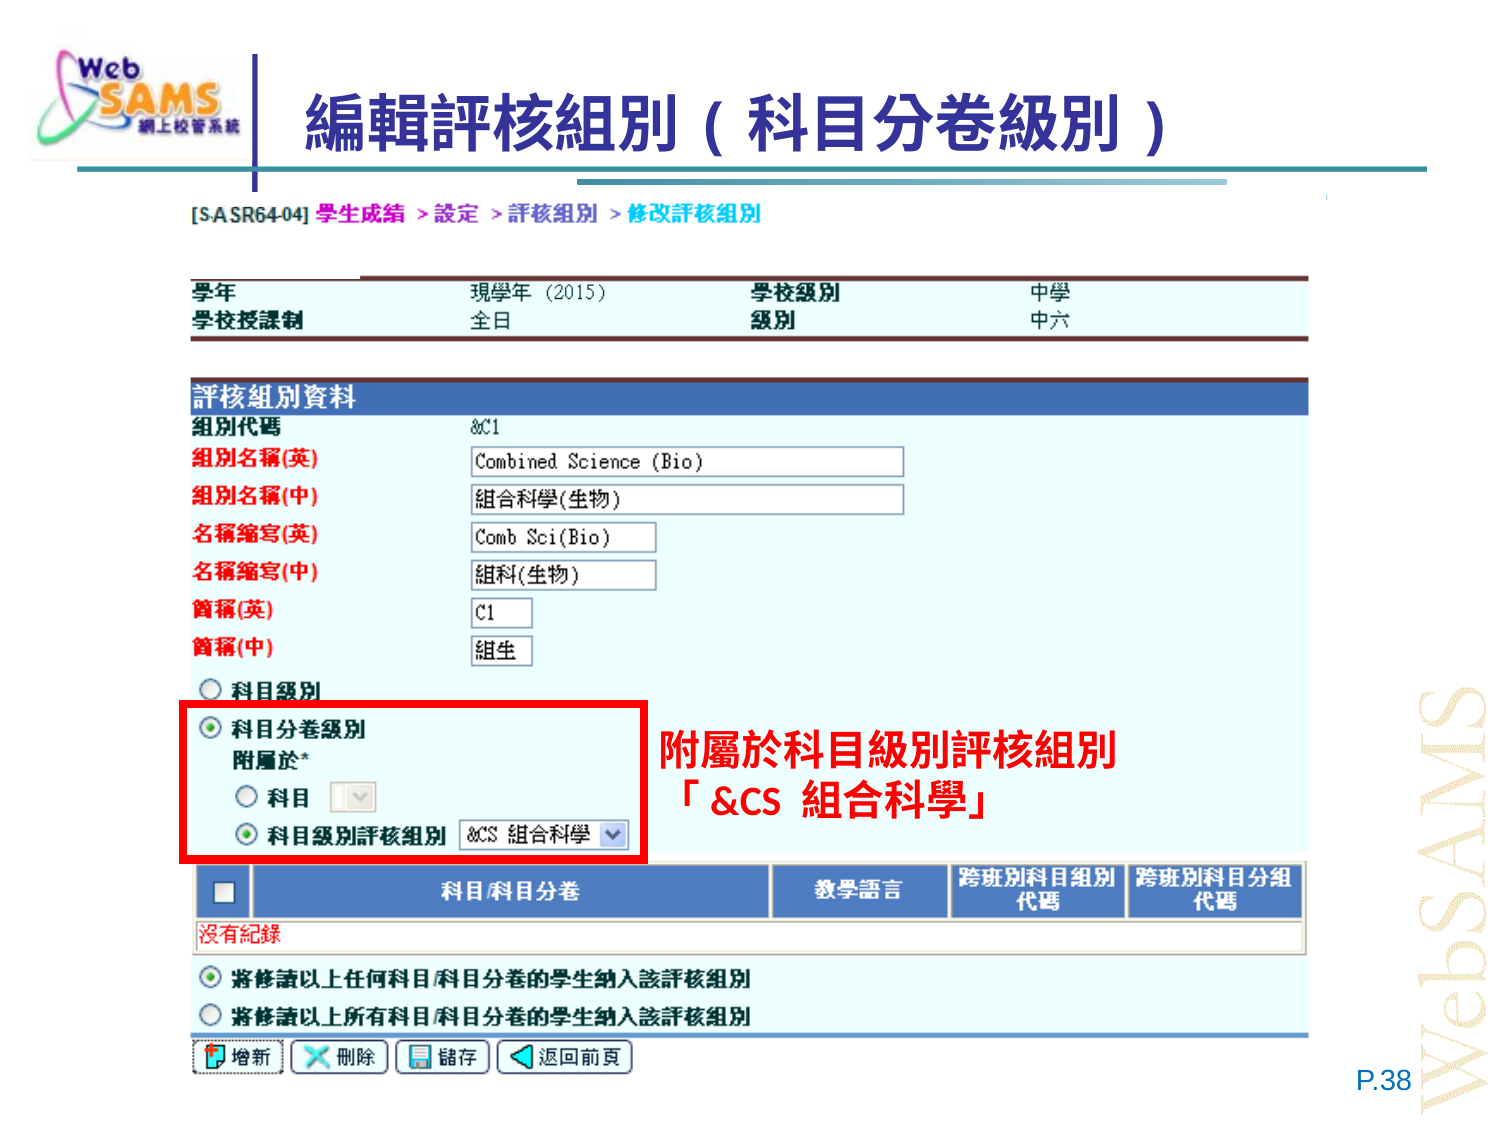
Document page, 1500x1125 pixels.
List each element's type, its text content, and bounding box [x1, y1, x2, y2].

slide_number P.38 [1114, 1028, 1428, 1105]
picture [27, 29, 253, 161]
title 編輯評核組別(科目分卷級別) [289, 41, 1465, 167]
picture [1393, 679, 1500, 1117]
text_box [179, 192, 1326, 1083]
